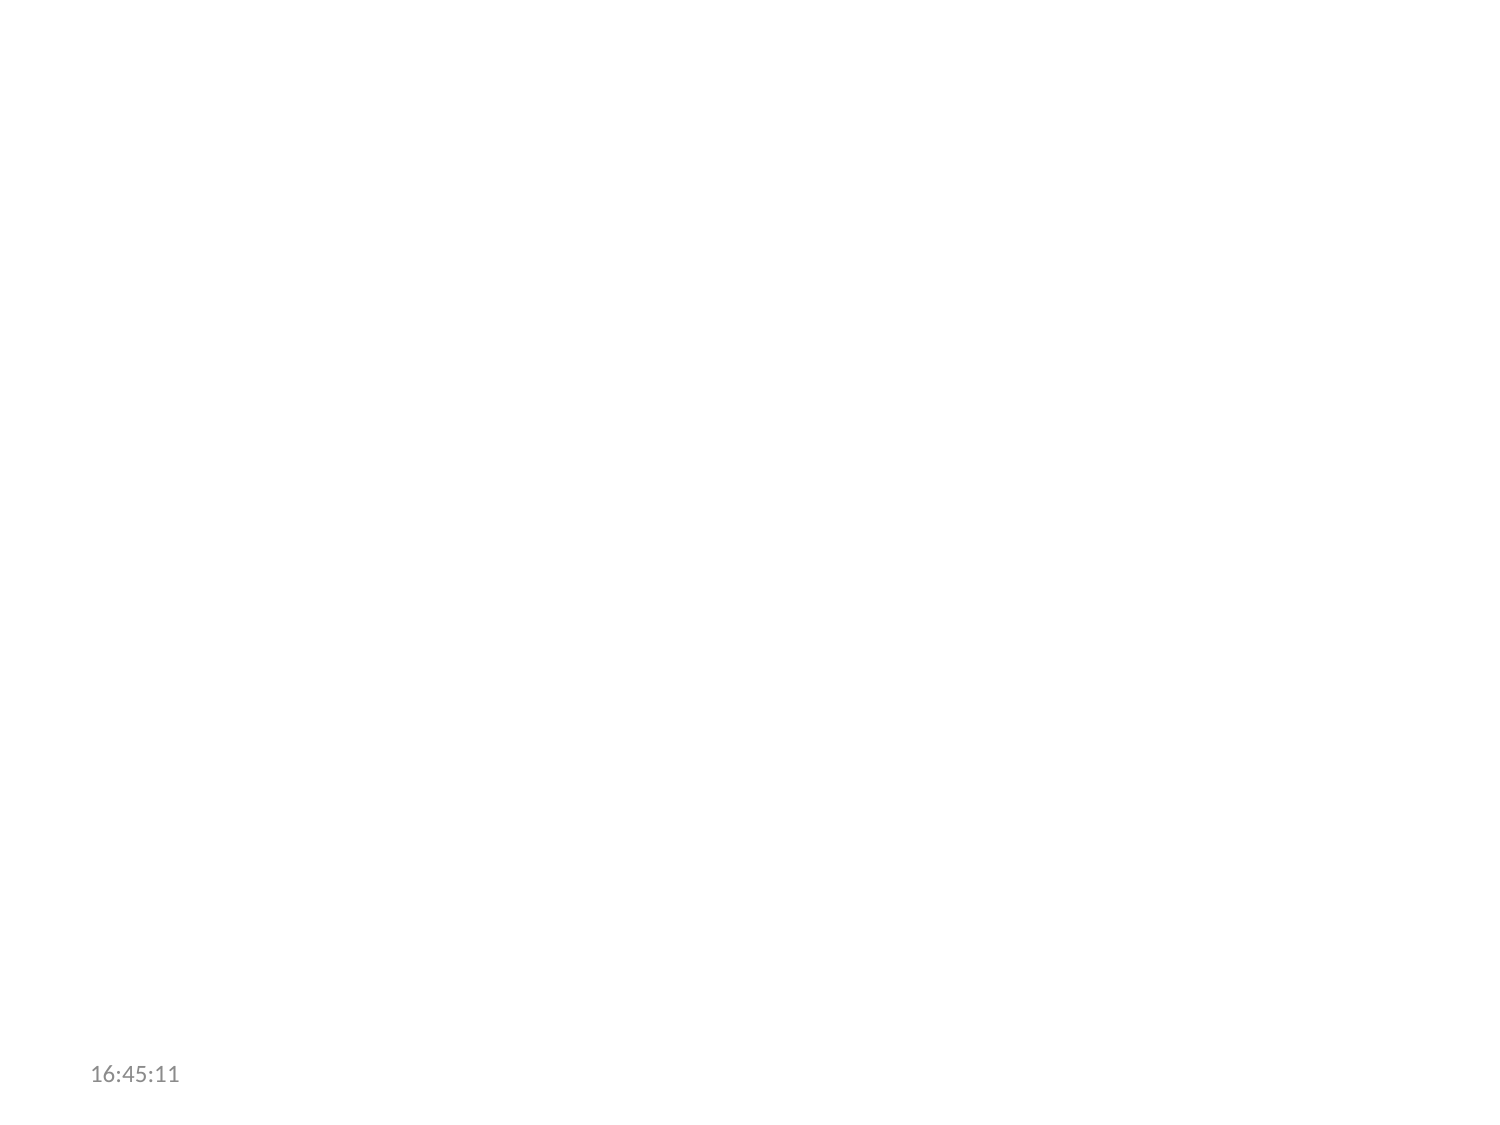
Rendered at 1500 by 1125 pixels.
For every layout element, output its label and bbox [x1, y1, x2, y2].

slide_number [75, 1042, 425, 1103]
